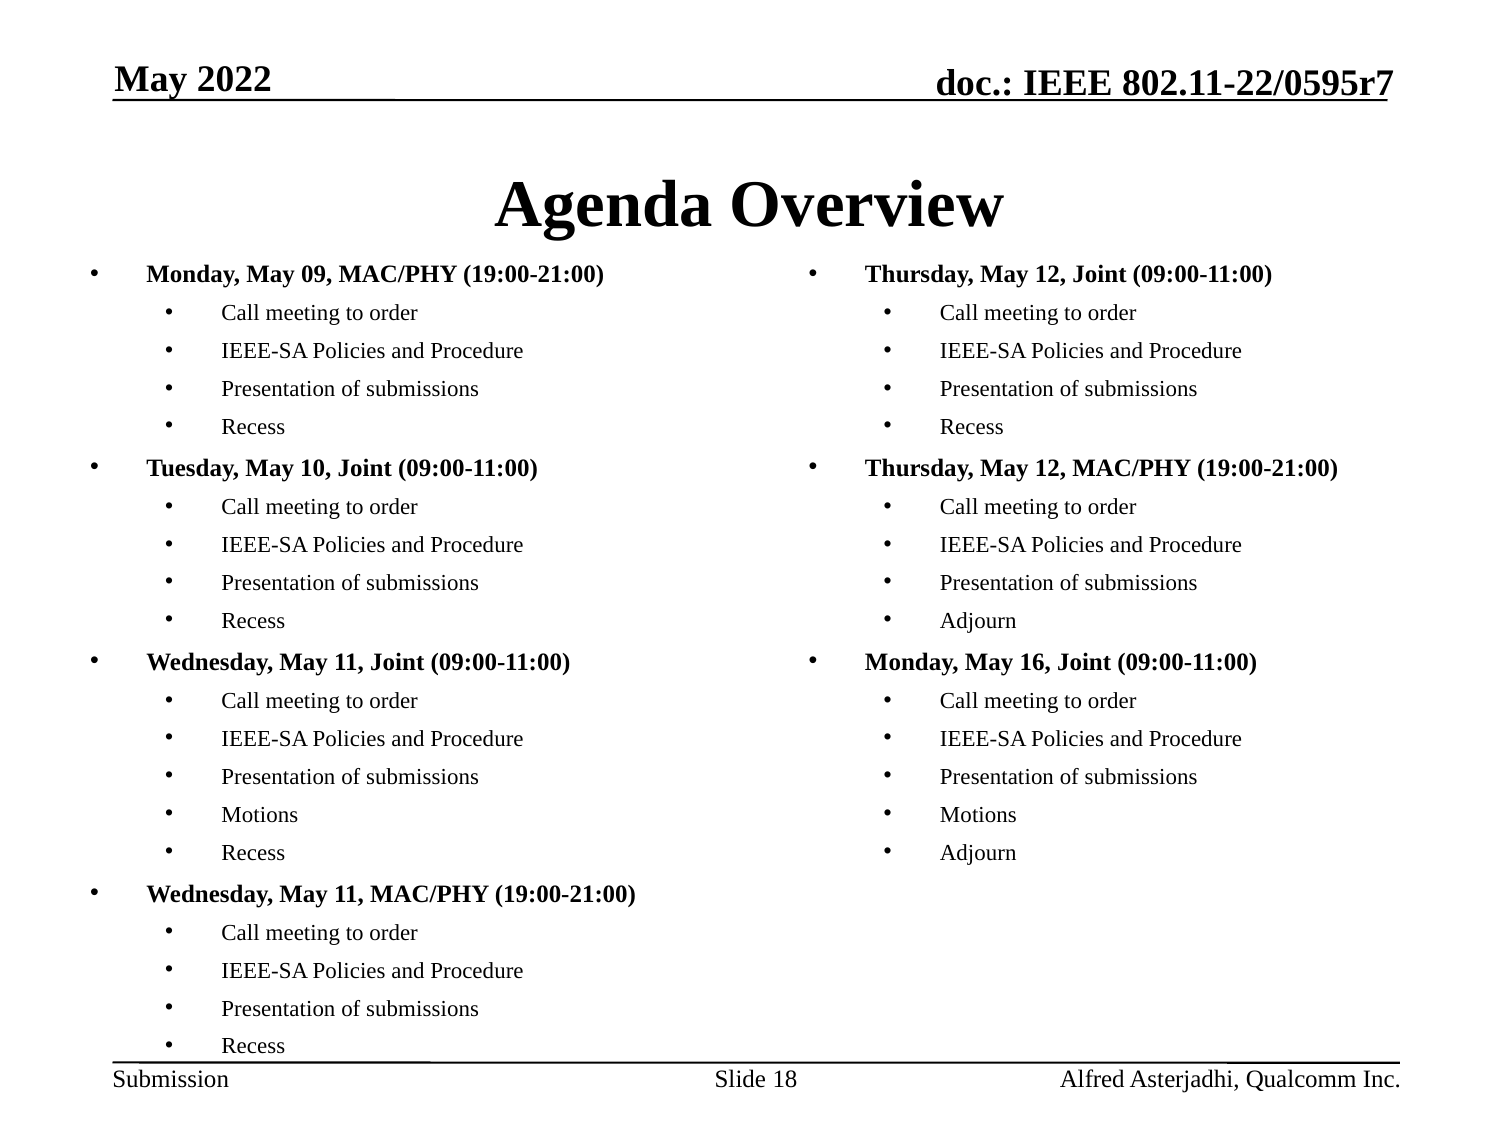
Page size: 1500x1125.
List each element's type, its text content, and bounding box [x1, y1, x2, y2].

list Monday, May 09, MAC/PHY (19:00-21:00) Call meeting to order IEEE-SA Policies and Procedure Presentation of submissions Recess Tuesday, May 10, Joint (09:00-11:00) Call meeting to order IEEE-SA Policies and Procedure Presentation of submissions Recess Wednesday, May 11, Joint (09:00-11:00) Call meeting to order IEEE-SA Policies and Procedure Presentation of submissions Motions Recess Wednesday, May 11, MAC/PHY (19:00-21:00) Call meeting to order IEEE-SA Policies and Procedure Presentation of submissions Recess [74, 249, 793, 1063]
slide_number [114, 54, 423, 100]
title Agenda Overview [112, 112, 1388, 249]
slide_number Slide 18 [712, 1061, 800, 1123]
text_box Thursday, May 12, Joint (09:00-11:00) Call meeting to order IEEE-SA Policies and Procedure Presentation of submissions Recess Thursday, May 12, MAC/PHY (19:00-21:00) Call meeting to order IEEE-SA Policies and Procedure Presentation of submissions Adjourn Monday, May 16, Joint (09:00-11:00) Call meeting to order IEEE-SA Policies and Procedure Presentation of submissions Motions Adjourn [793, 249, 1488, 1063]
footer Alfred Asterjadhi, Qualcomm Inc. [878, 1063, 1402, 1093]
